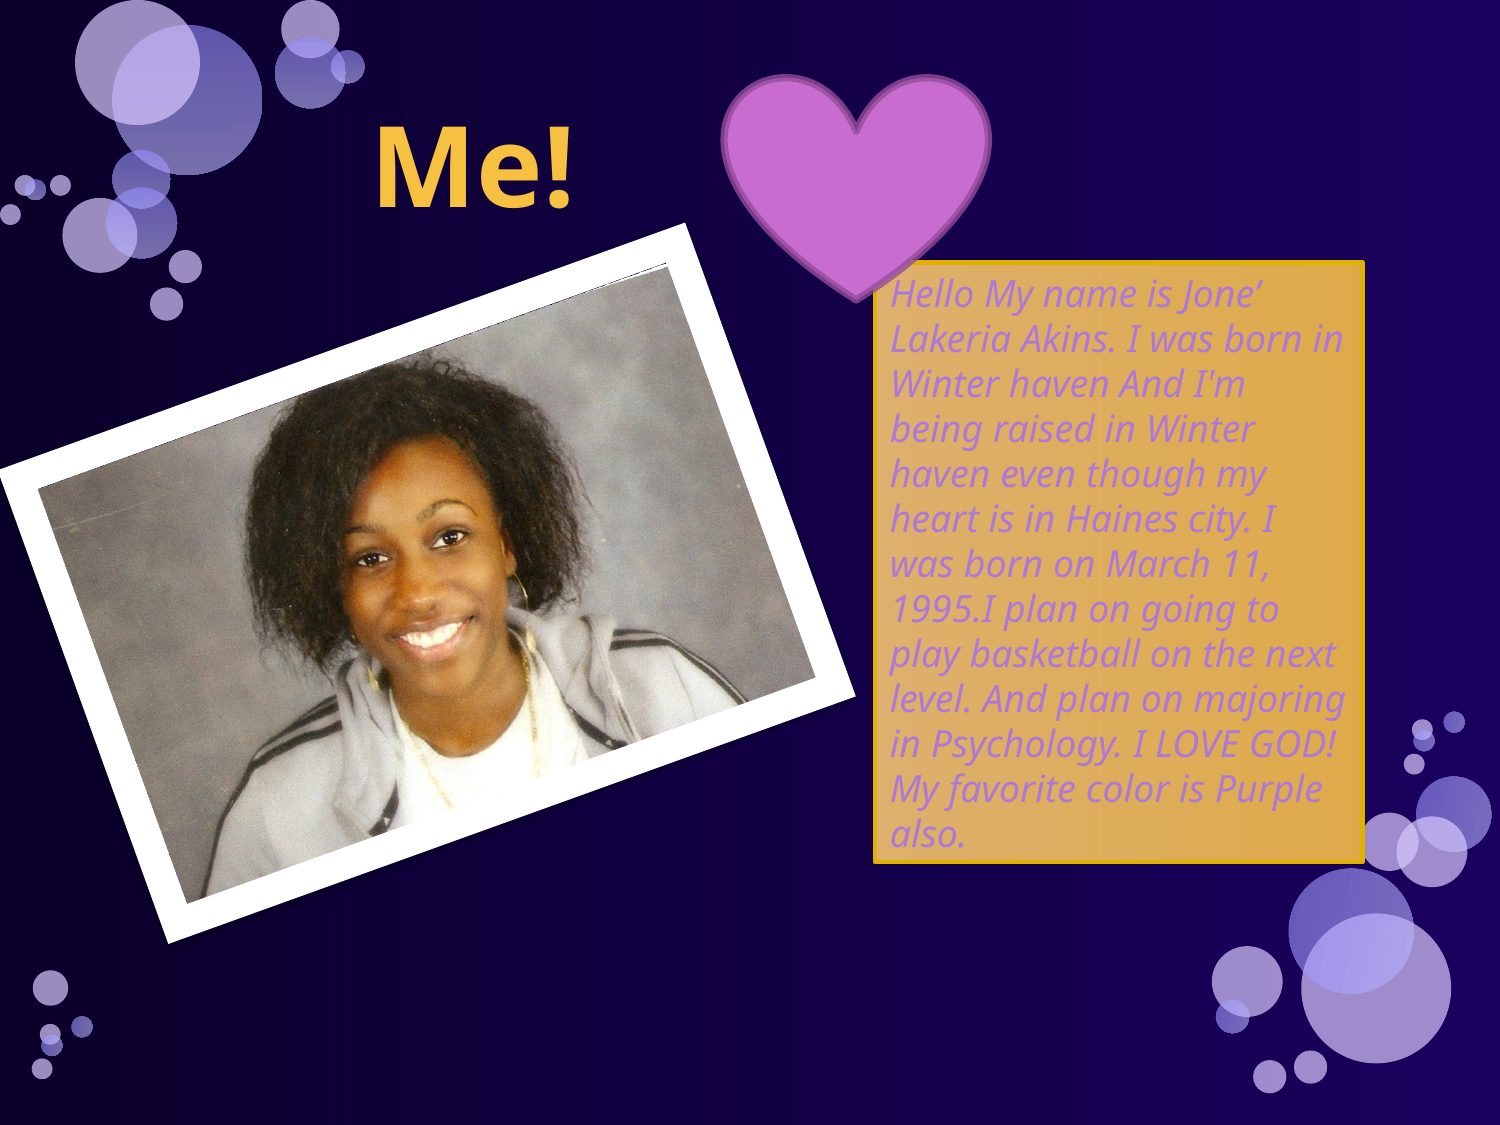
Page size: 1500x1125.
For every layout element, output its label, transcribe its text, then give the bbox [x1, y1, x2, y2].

picture [38, 247, 815, 919]
text_box [720, 74, 993, 304]
text_box Me! [355, 87, 591, 238]
text_box Hello My name is Jone’ Lakeria Akins. I was born in Winter haven And I'm being raised in Winter haven even though my heart is in Haines city. I was born on March 11, 1995.I plan on going to play basketball on the next level. And plan on majoring in Psychology. I LOVE GOD! My favorite color is Purple also. [873, 260, 1365, 864]
